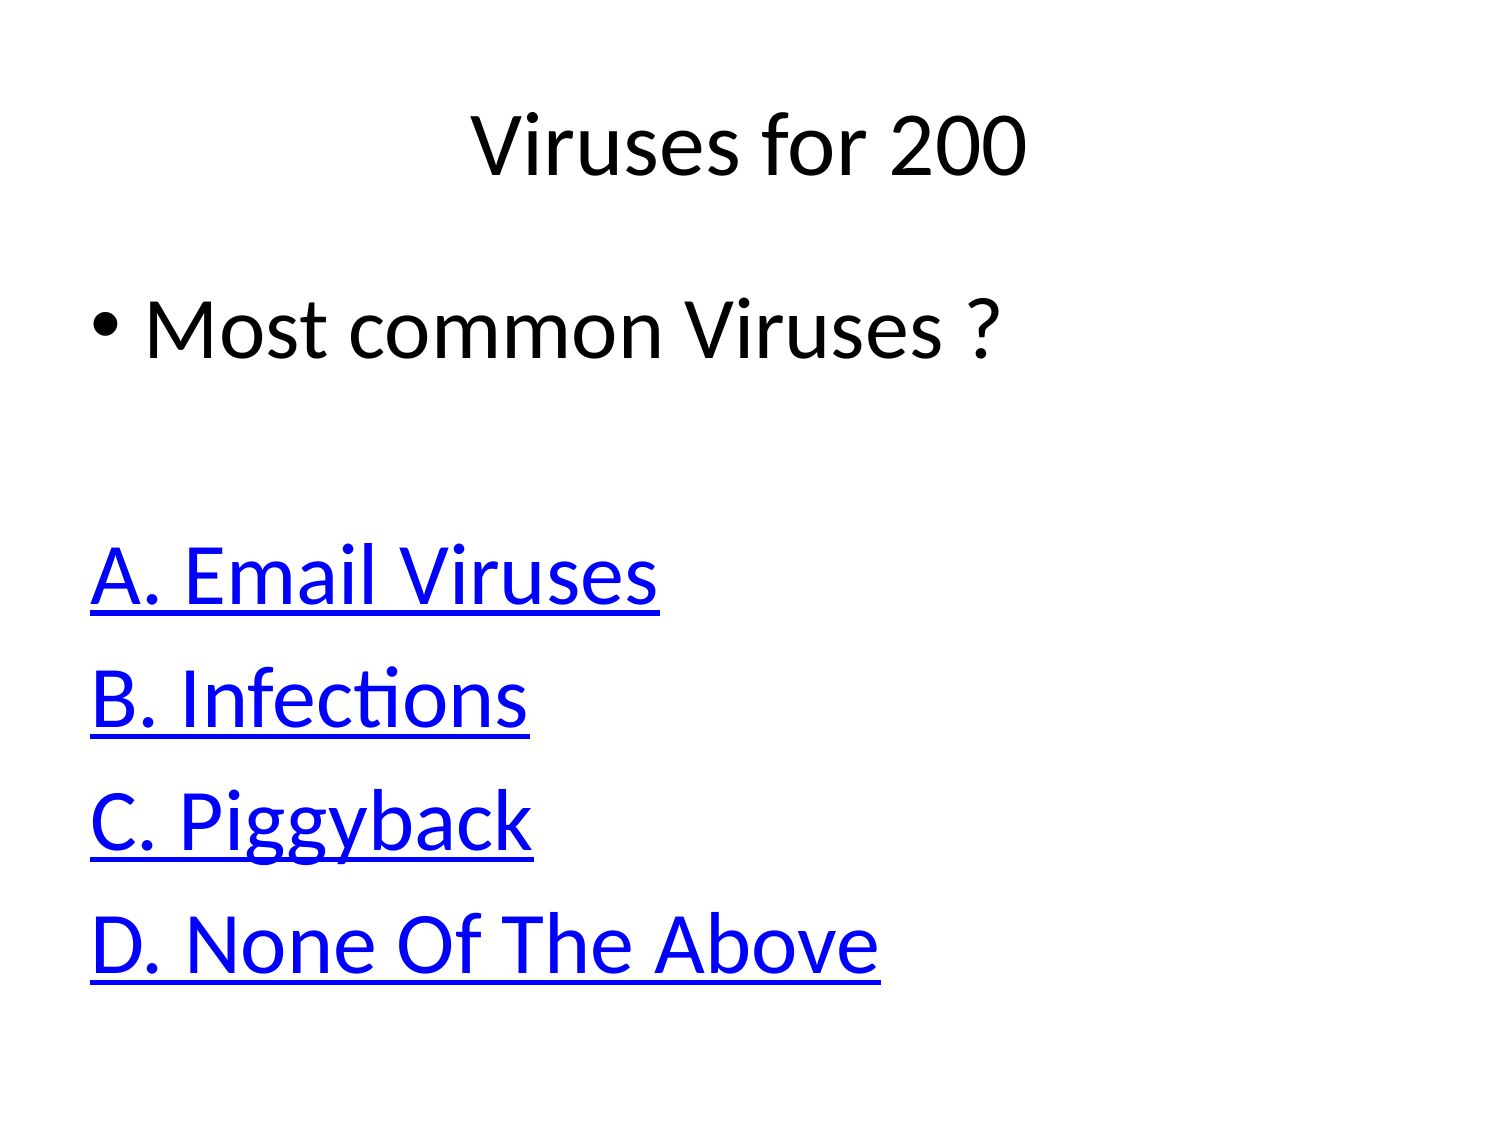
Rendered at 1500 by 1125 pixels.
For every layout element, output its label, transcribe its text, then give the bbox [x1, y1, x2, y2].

title Viruses for 200 [75, 45, 1425, 233]
list Most common Viruses ? A. Email Viruses B. Infections C. Piggyback D. None Of The Above [75, 262, 1425, 1005]
